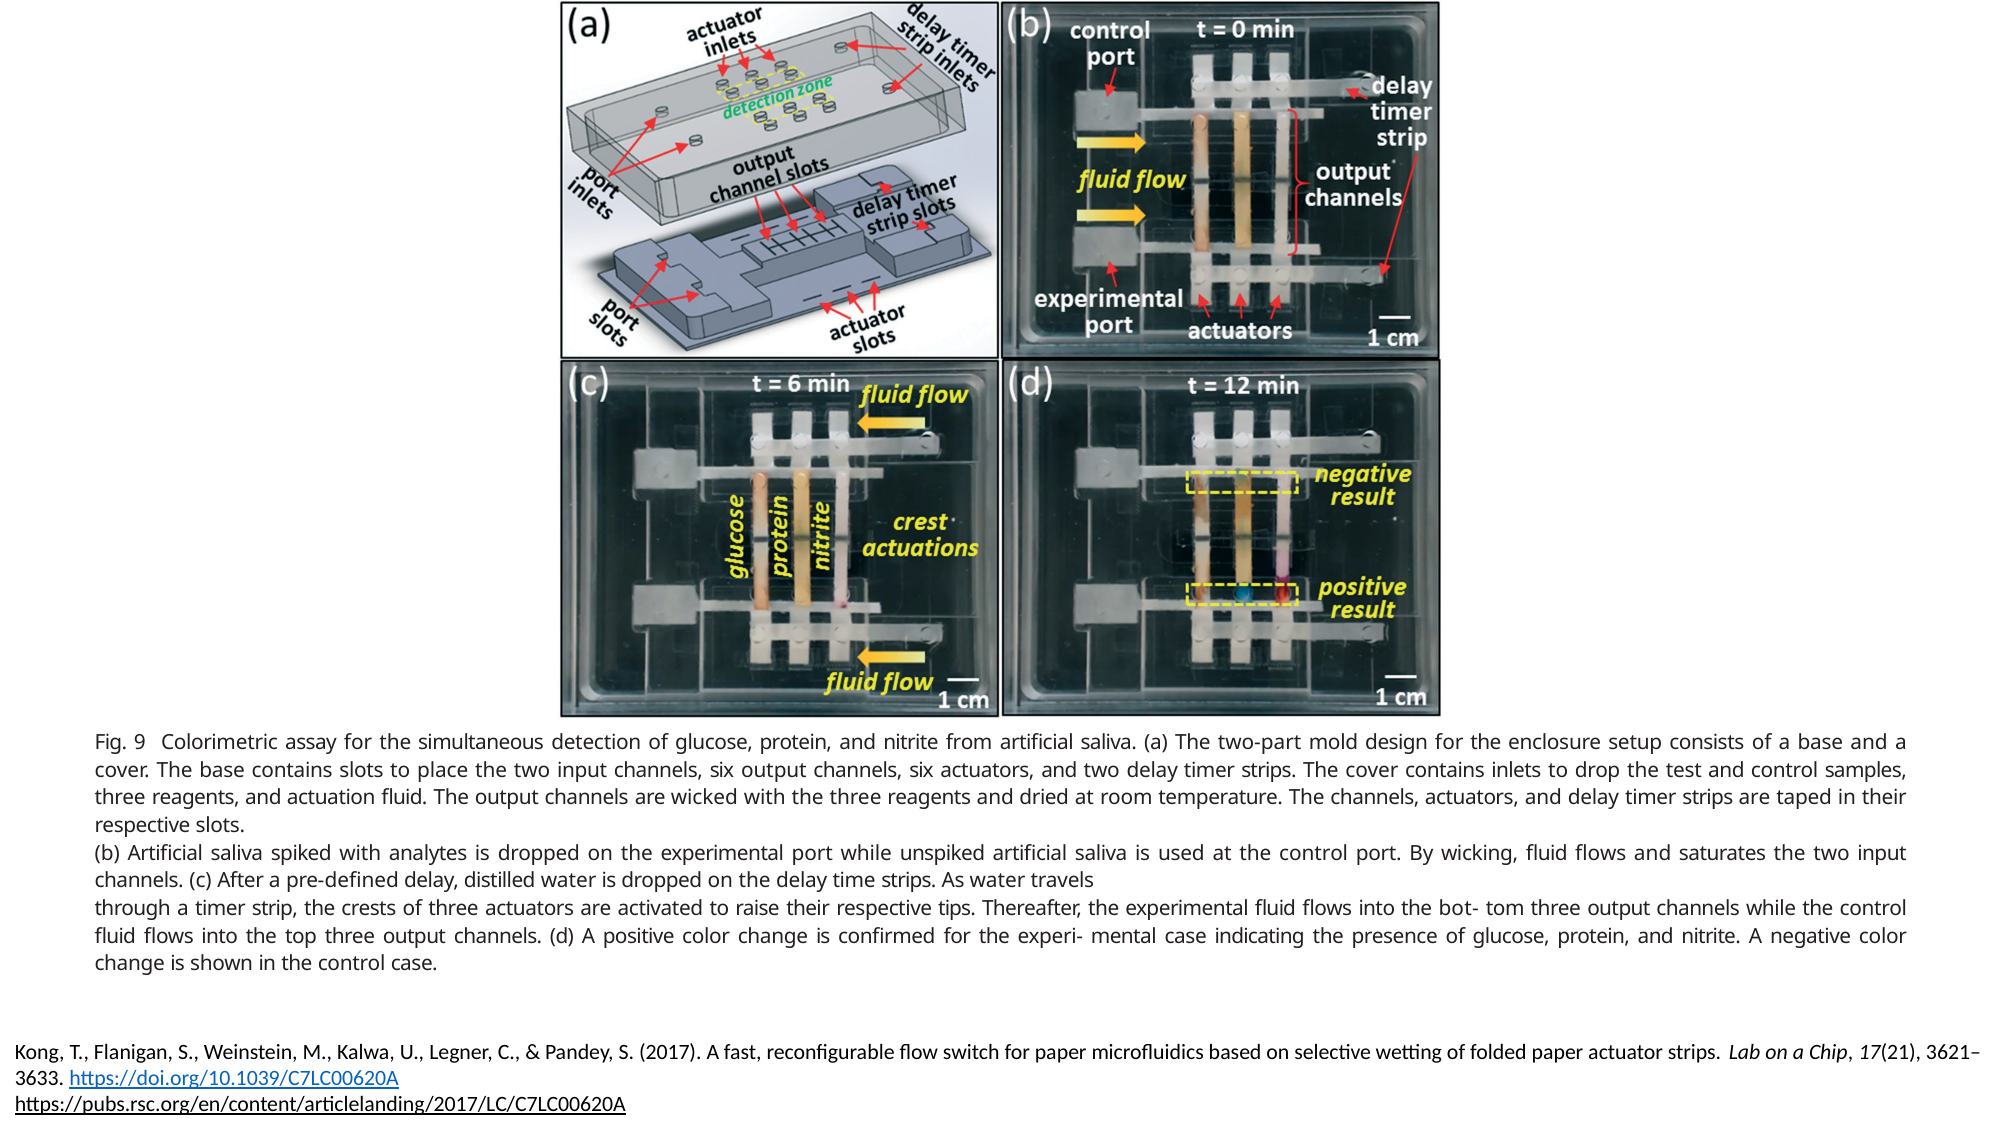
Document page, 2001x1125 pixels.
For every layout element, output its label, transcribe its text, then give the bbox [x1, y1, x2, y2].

text_box Fig. 9 Colorimetric assay for the simultaneous detection of glucose, protein, and nitrite from artificial saliva. (a) The two-part mold design for the enclosure setup consists of a base and a cover. The base contains slots to place the two input channels, six output channels, six actuators, and two delay timer strips. The cover contains inlets to drop the test and control samples, three reagents, and actuation fluid. The output channels are wicked with the three reagents and dried at room temperature. The channels, actuators, and delay timer strips are taped in their respective slots. (b) Artificial saliva spiked with analytes is dropped on the experimental port while unspiked artificial saliva is used at the control port. By wicking, fluid flows and saturates the two input channels. (c) After a pre-defined delay, distilled water is dropped on the delay time strips. As water travels through a timer strip, the crests of three actuators are activated to raise their respective tips. Thereafter, the experimental fluid flows into the bot- tom three output channels while the control fluid flows into the top three output channels. (d) A positive color change is confirmed for the experi- mental case indicating the presence of glucose, protein, and nitrite. A negative color change is shown in the control case. [92, 723, 1908, 975]
picture [558, 0, 1442, 719]
text_box Kong, T., Flanigan, S., Weinstein, M., Kalwa, U., Legner, C., & Pandey, S. (2017). A fast, reconfigurable flow switch for paper microfluidics based on selective wetting of folded paper actuator strips. Lab on a Chip, 17(21), 3621–3633. https://doi.org/10.1039/C7LC00620A https://pubs.rsc.org/en/content/articlelanding/2017/LC/C7LC00620A [0, 1030, 2000, 1124]
